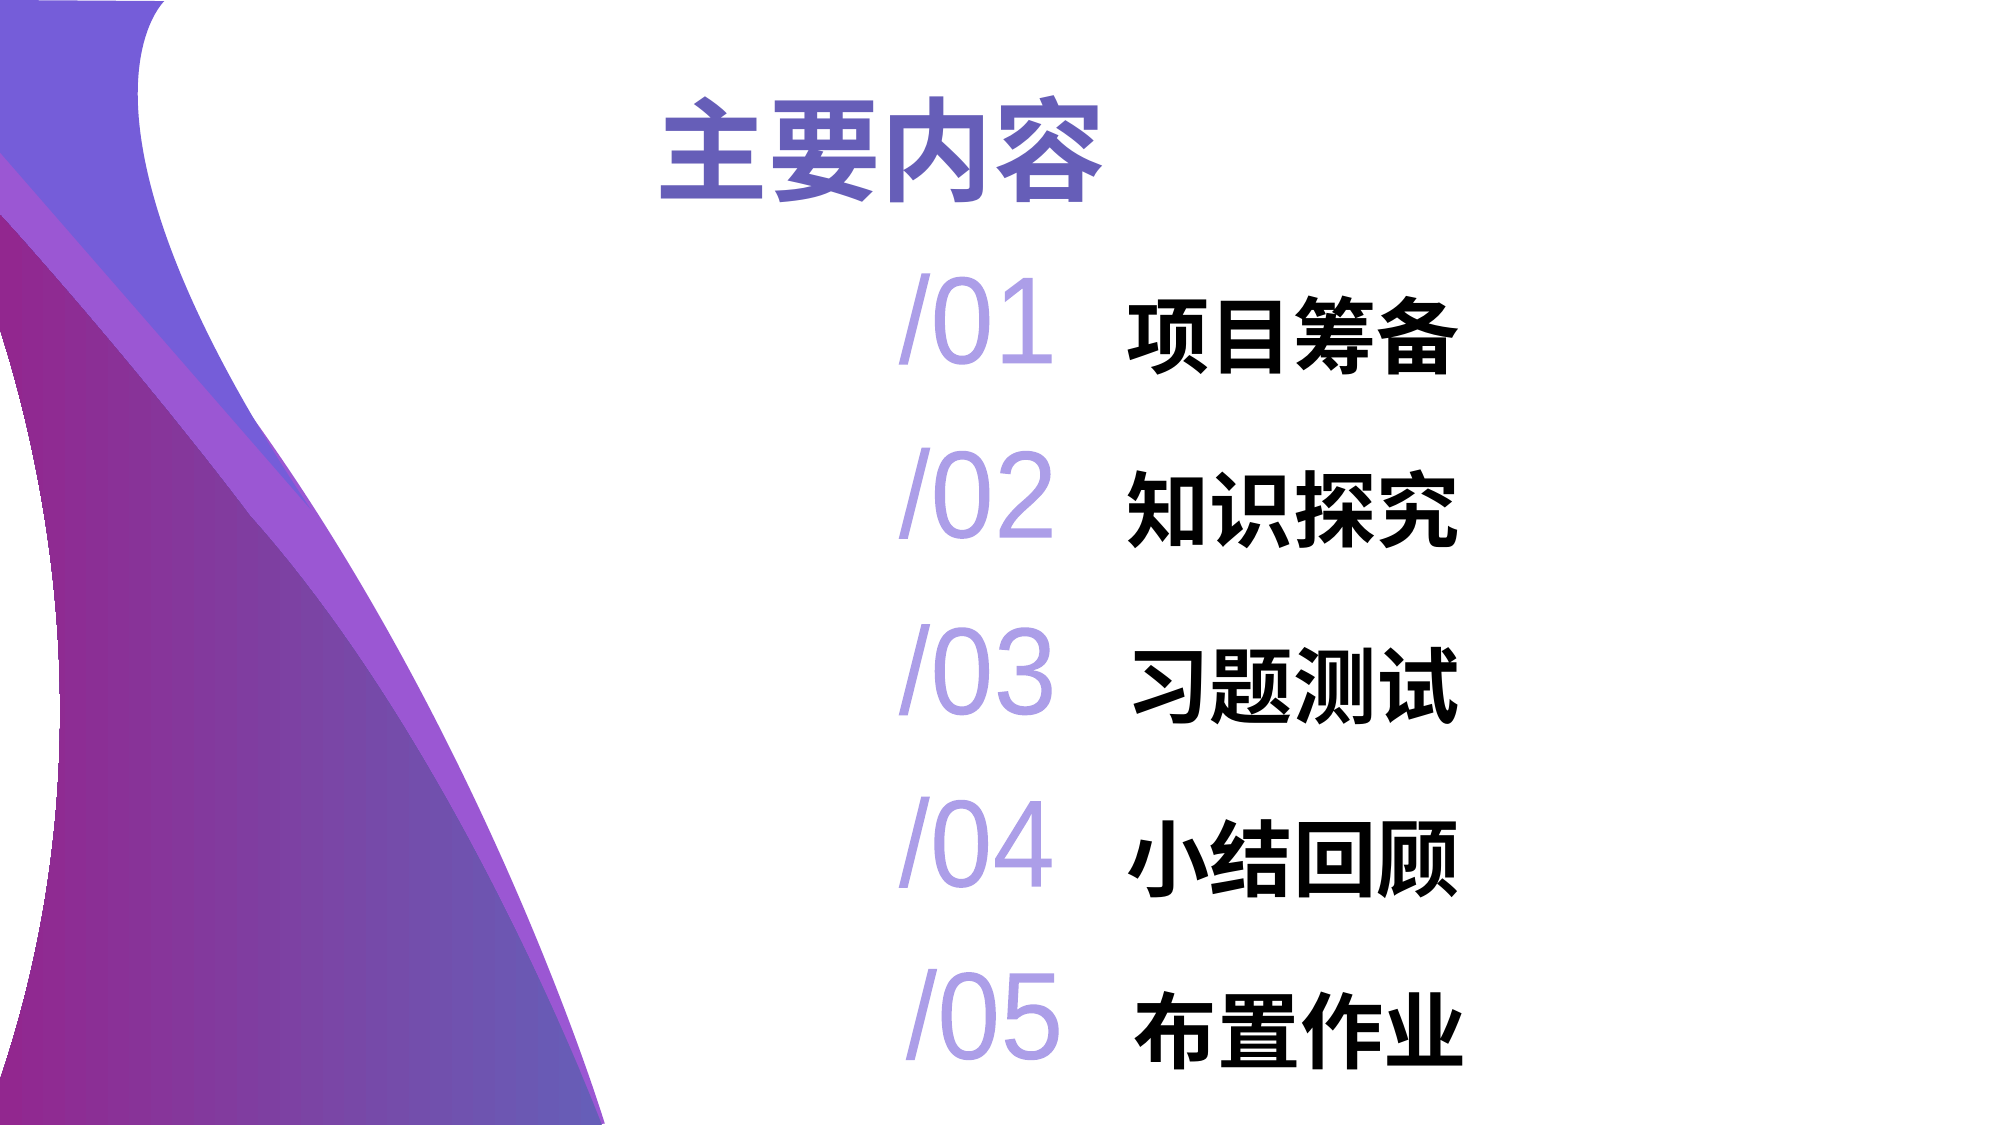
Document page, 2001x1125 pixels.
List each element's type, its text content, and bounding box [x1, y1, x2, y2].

title 项目筹备 [1111, 246, 1686, 392]
text_box 知识探究 [1111, 420, 1652, 566]
text_box 主要内容 [640, 41, 1156, 272]
text_box 小结回顾 [1111, 769, 1652, 915]
text_box 布置作业 [1118, 941, 1659, 1088]
text_box 习题测试 [1111, 596, 1652, 743]
